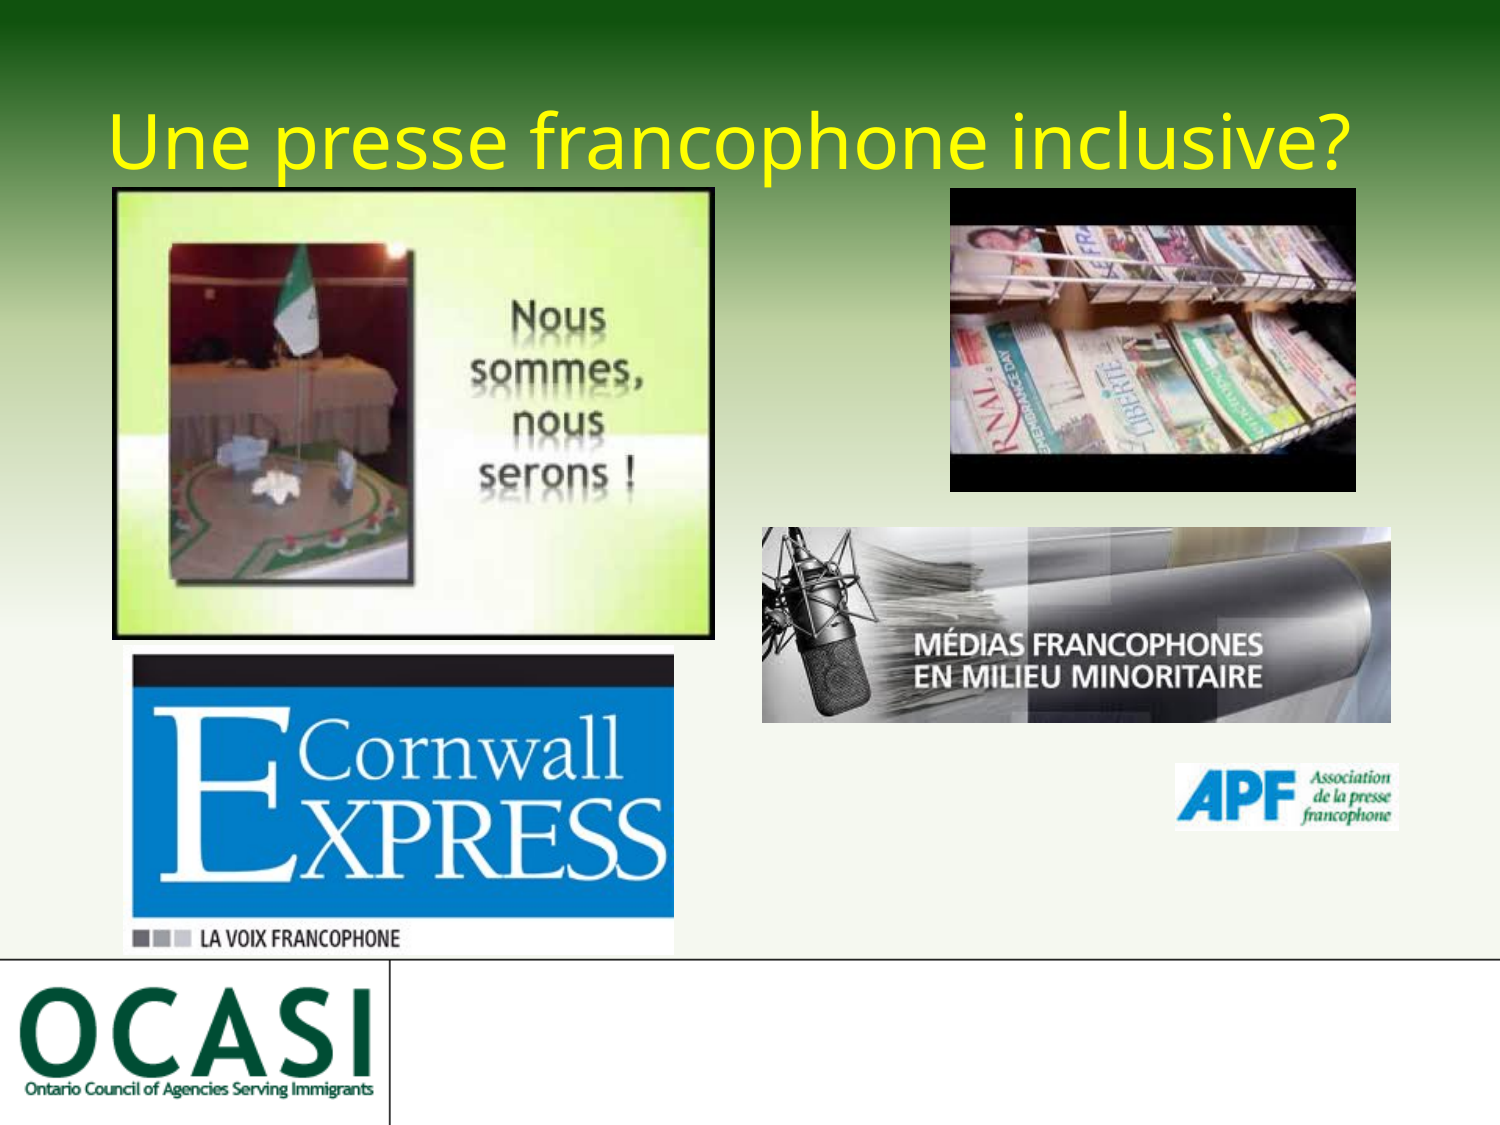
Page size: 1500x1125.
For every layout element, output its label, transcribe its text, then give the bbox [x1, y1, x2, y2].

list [1174, 763, 1399, 831]
picture [0, 0, 1500, 1125]
title Une presse francophone inclusive? [75, 45, 1425, 233]
